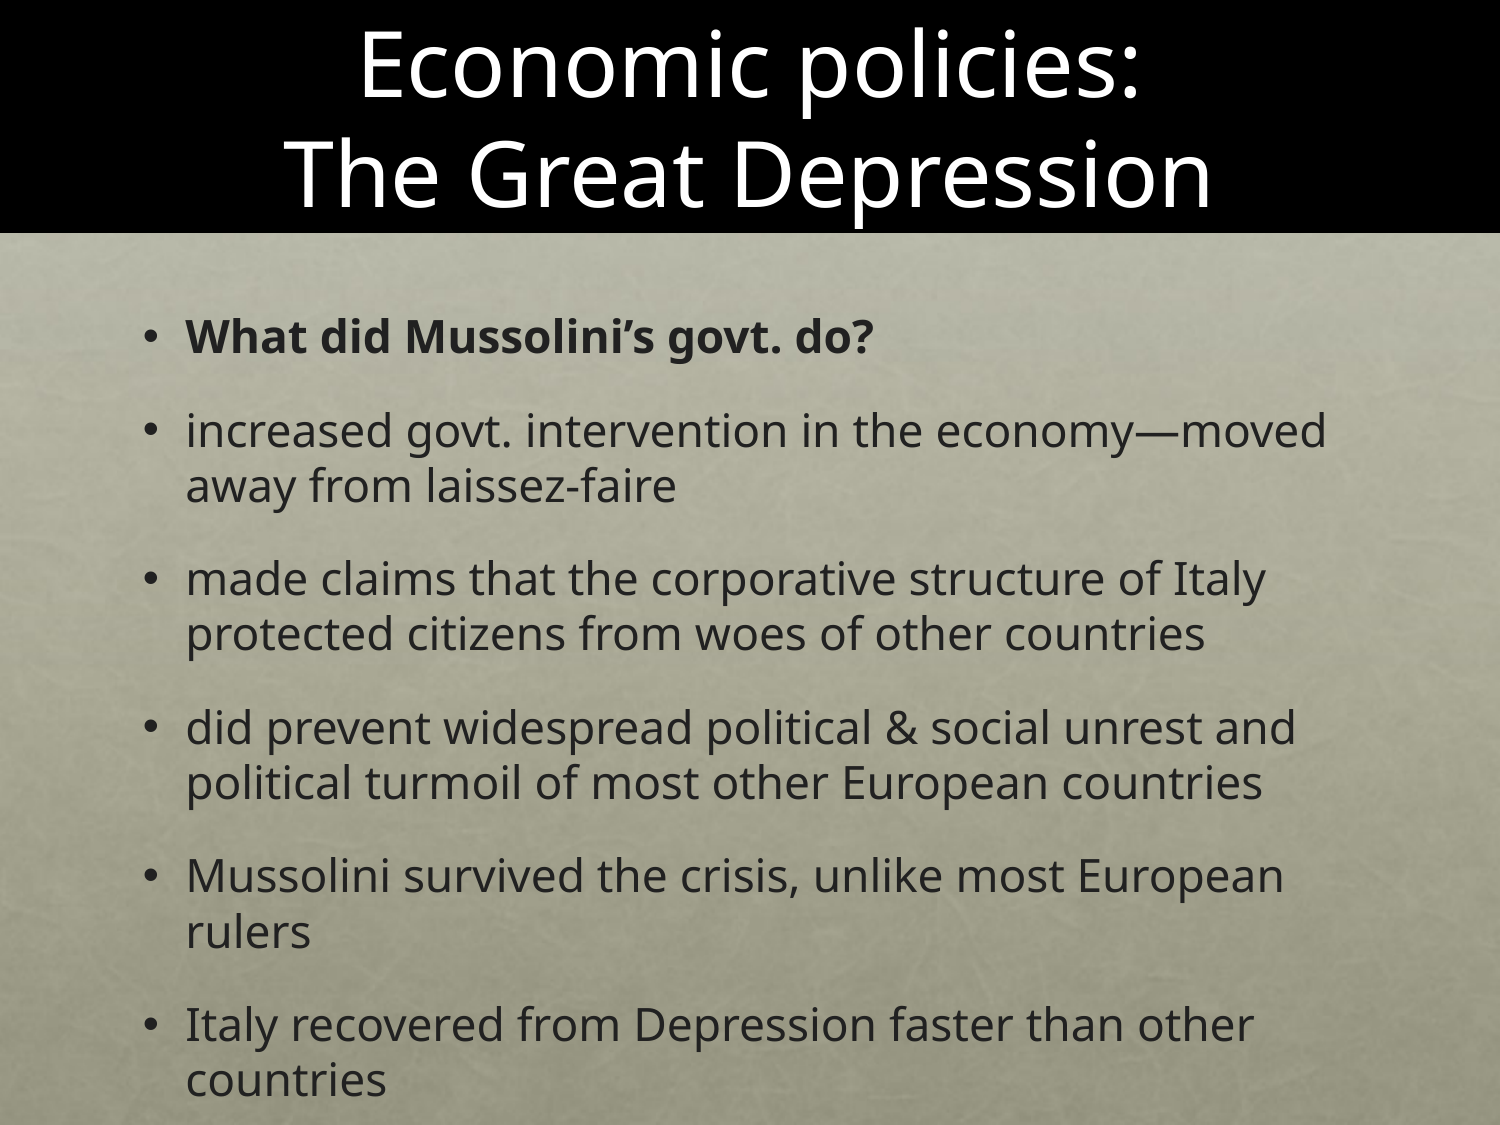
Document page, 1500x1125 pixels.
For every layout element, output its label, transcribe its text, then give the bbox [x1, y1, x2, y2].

title Economic policies: The Great Depression [127, 10, 1372, 221]
picture [0, 214, 1500, 1125]
list What did Mussolini’s govt. do? increased govt. intervention in the economy—moved away from laissez-faire made claims that the corporative structure of Italy protected citizens from woes of other countries did prevent widespread political & social unrest and political turmoil of most other European countries Mussolini survived the crisis, unlike most European rulers Italy recovered from Depression faster than other countries [127, 299, 1372, 1125]
